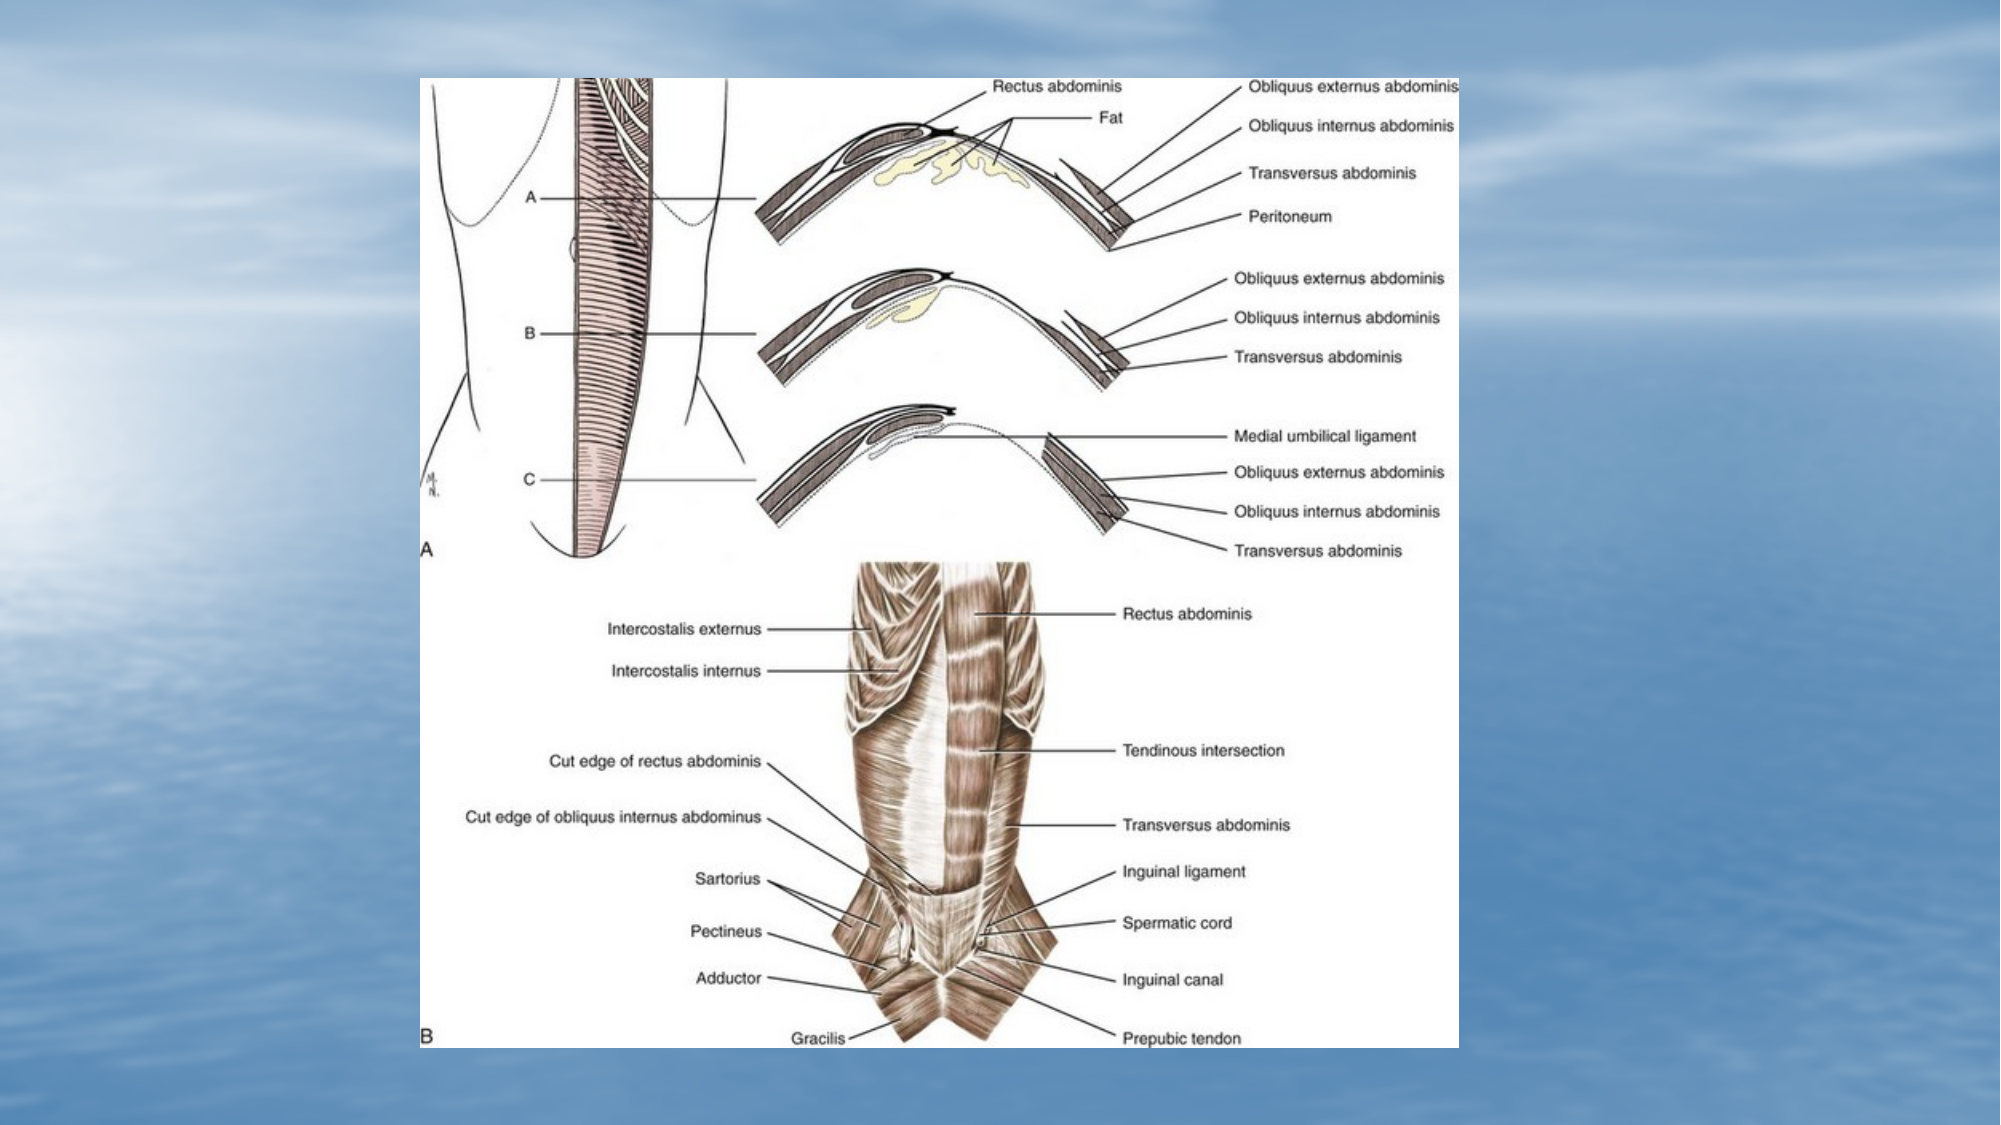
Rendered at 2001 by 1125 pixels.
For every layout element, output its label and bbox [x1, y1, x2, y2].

list [420, 78, 1459, 1048]
